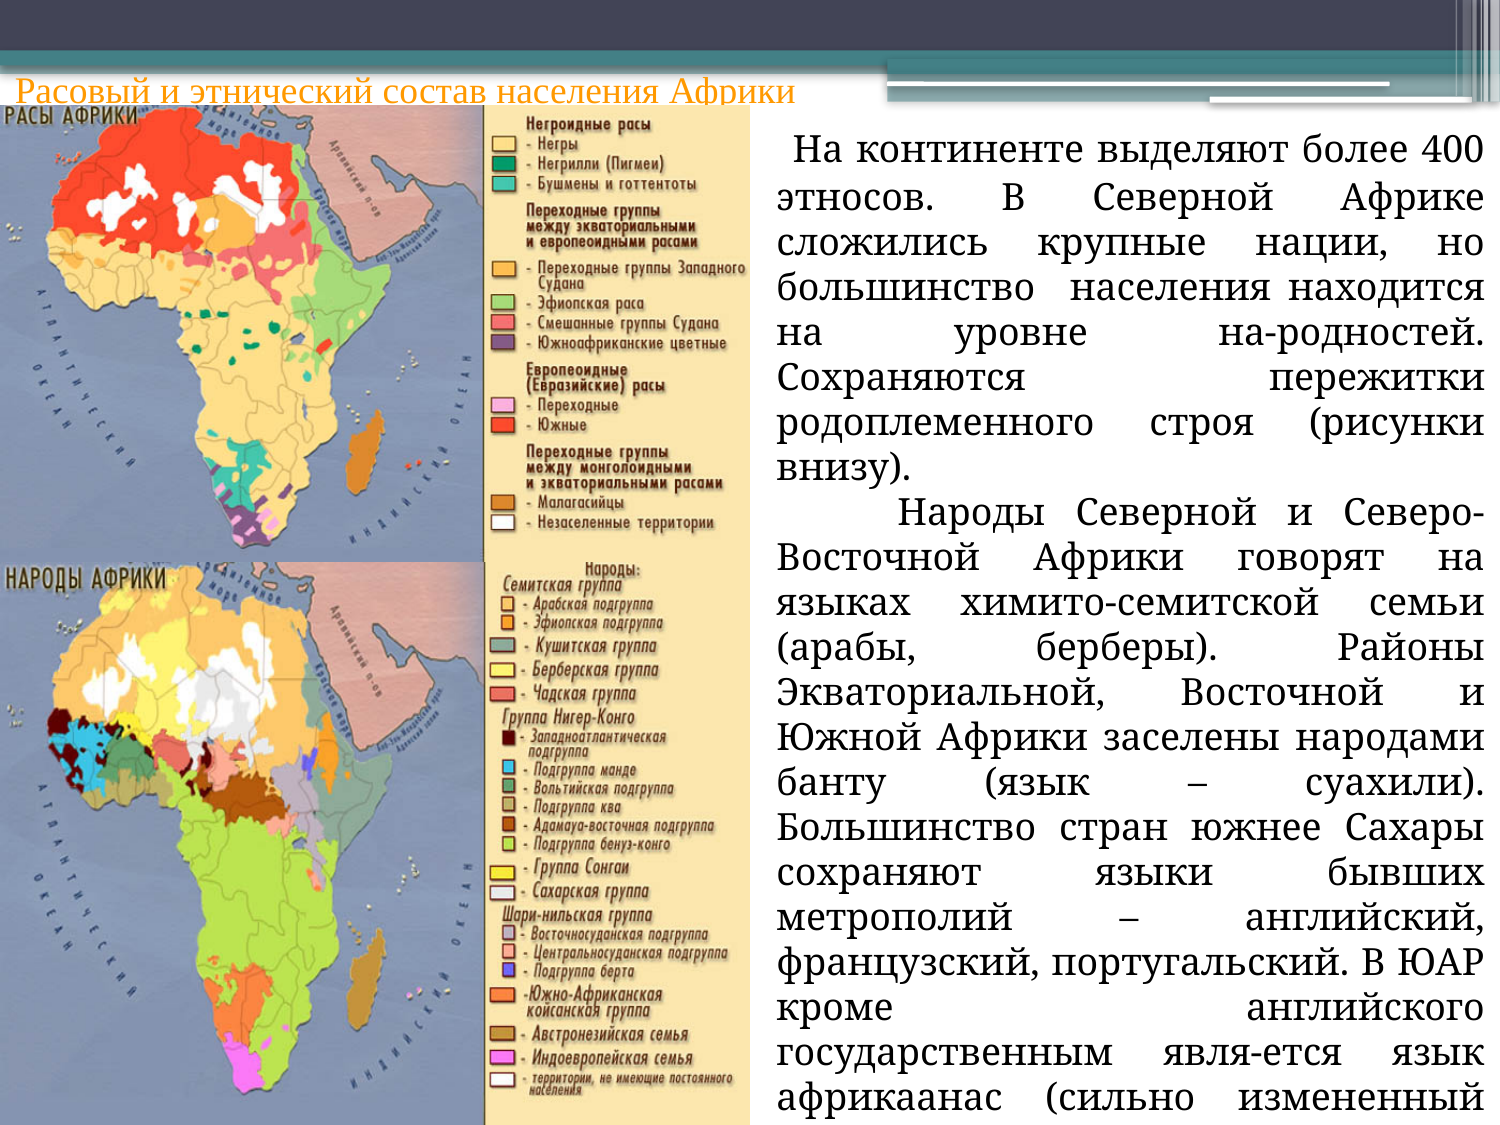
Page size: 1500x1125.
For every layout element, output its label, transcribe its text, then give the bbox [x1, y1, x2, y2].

text_box На континенте выделяют более 400 этносов. В Северной Африке сложились крупные нации, но большинство населения находится на уровне на-родностей. Сохраняются пережитки родоплеменного строя (рисунки внизу). Народы Северной и Северо-Восточной Африки говорят на языках химито-семитской семьи (арабы, берберы). Районы Экваториальной, Восточной и Южной Африки заселены народами банту (язык – суахили). Большинство стран южнее Сахары сохраняют языки бывших метрополий – английский, французский, португальский. В ЮАР кроме английского государственным явля-ется язык африкаанас (сильно измененный голландский). На континенте нет однонациональных государств. [761, 105, 1500, 1125]
picture [0, 105, 751, 1125]
text_box Расовый и этнический состав населения Африки [0, 58, 1500, 119]
